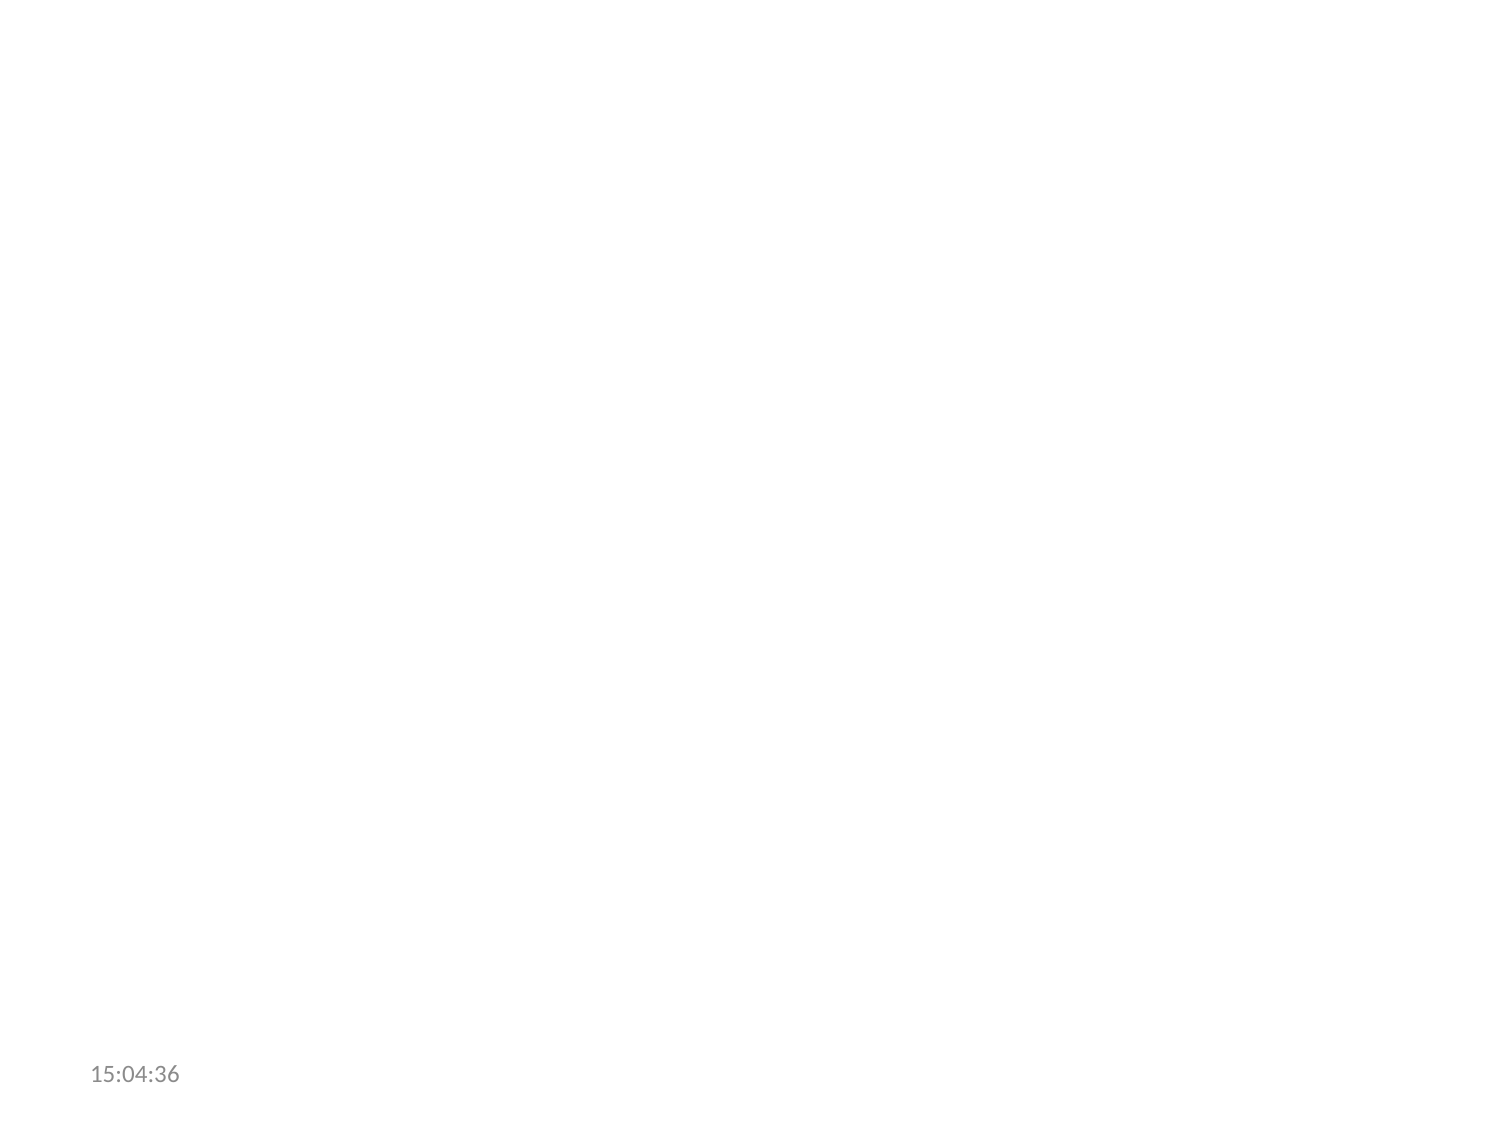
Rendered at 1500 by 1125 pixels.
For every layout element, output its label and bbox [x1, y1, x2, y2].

slide_number [75, 1042, 425, 1103]
